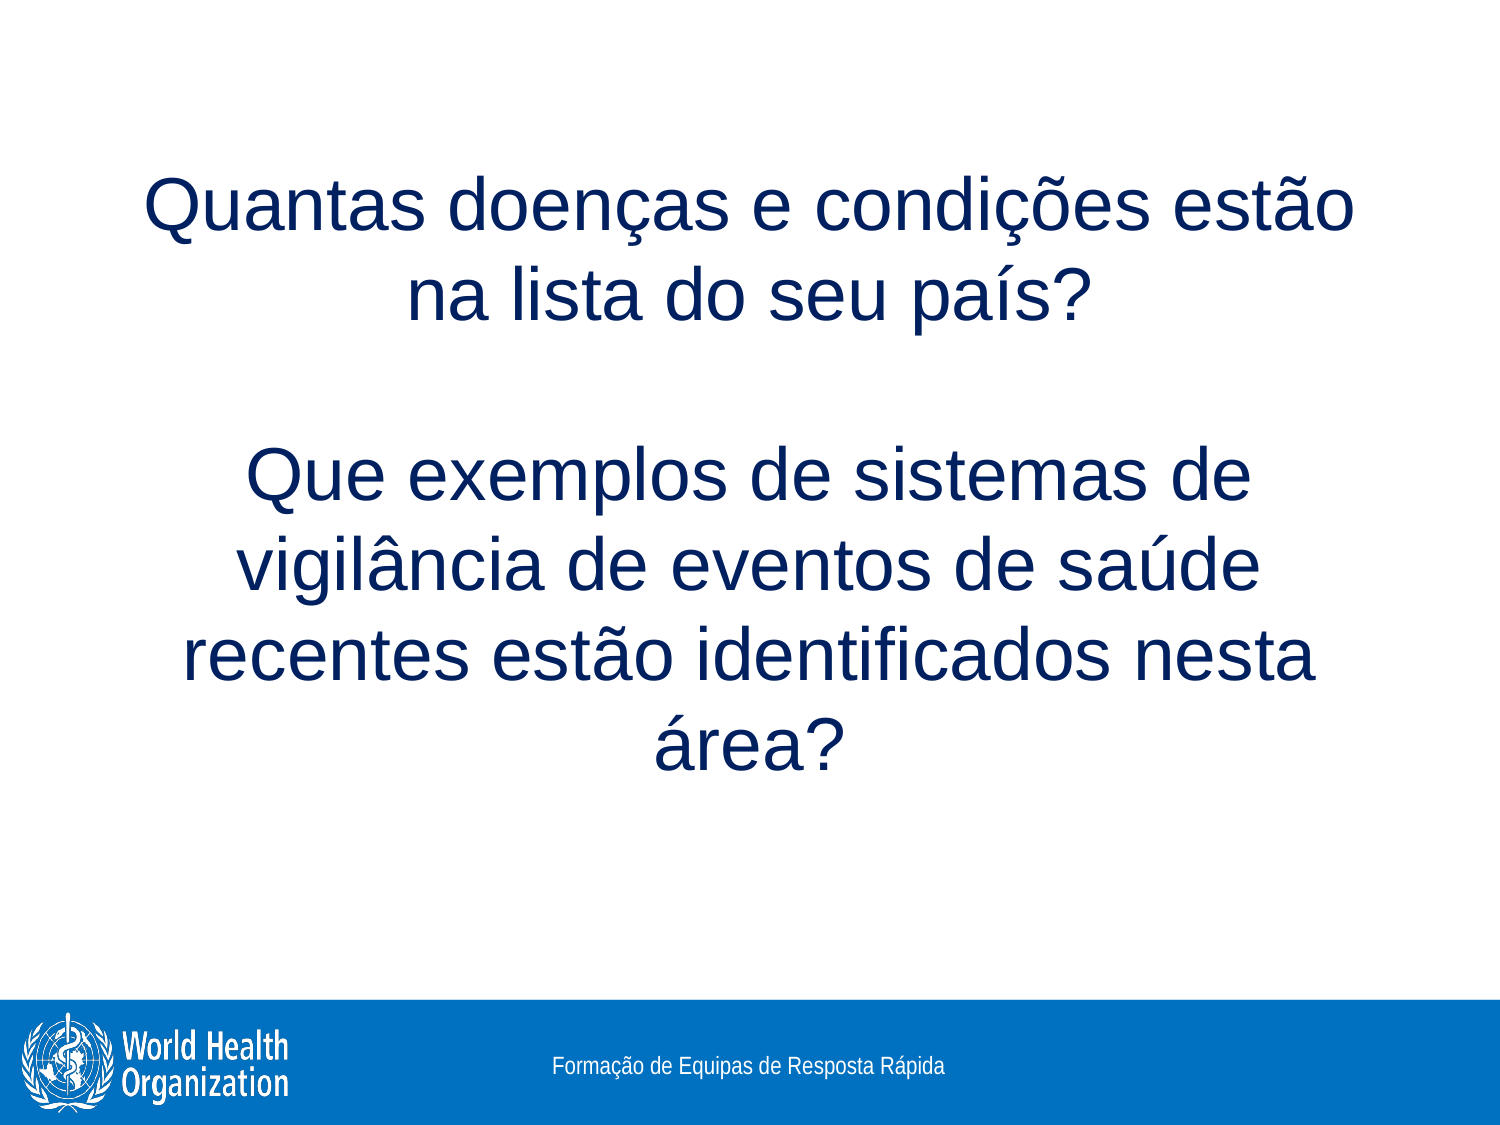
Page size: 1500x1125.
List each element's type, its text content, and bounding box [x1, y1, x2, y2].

picture [21, 1012, 288, 1113]
title Quantas doenças e condições estão na lista do seu país? Que exemplos de sistemas de vigilância de eventos de saúde recentes estão identificados nesta área? [112, 349, 1388, 591]
